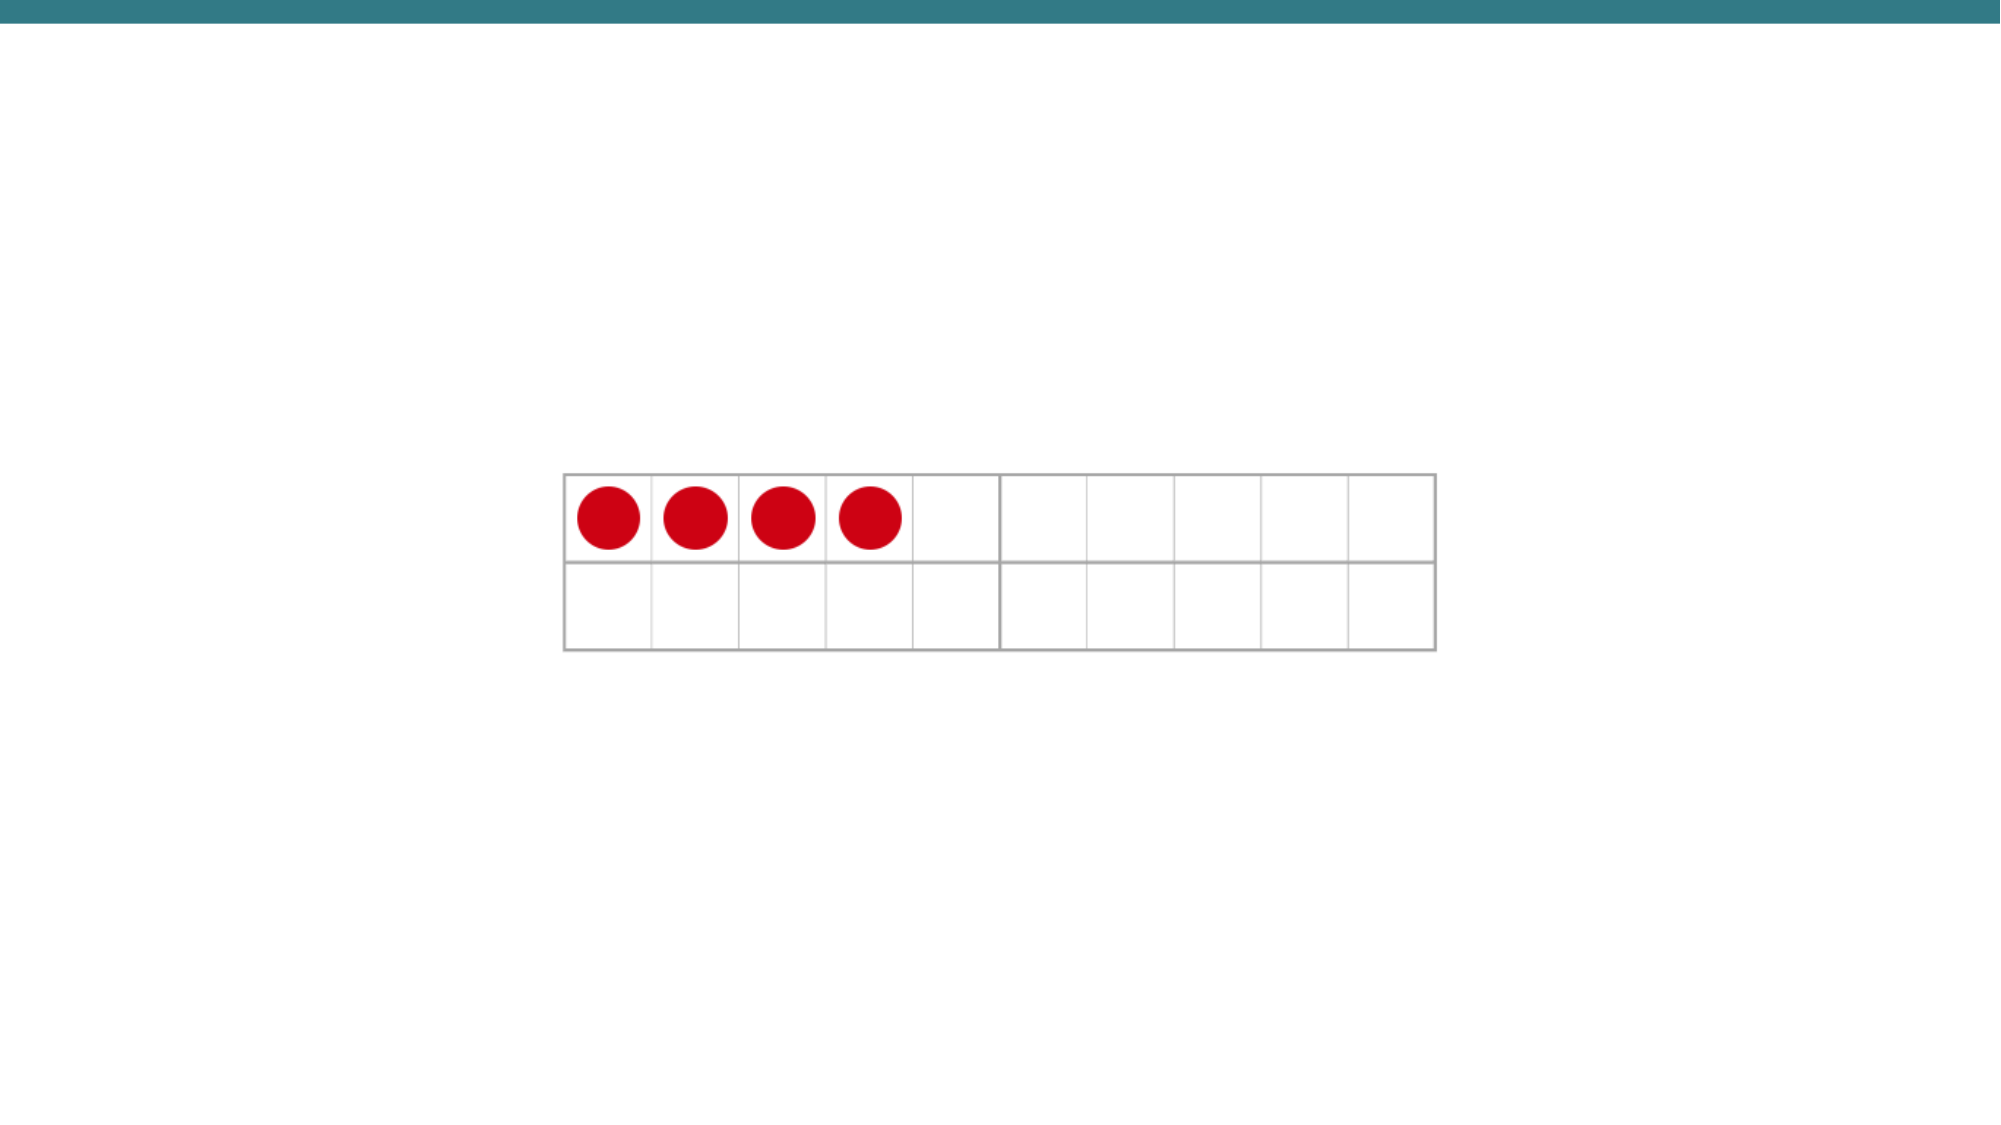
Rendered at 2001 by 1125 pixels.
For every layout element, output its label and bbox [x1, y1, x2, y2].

picture [556, 469, 1444, 656]
